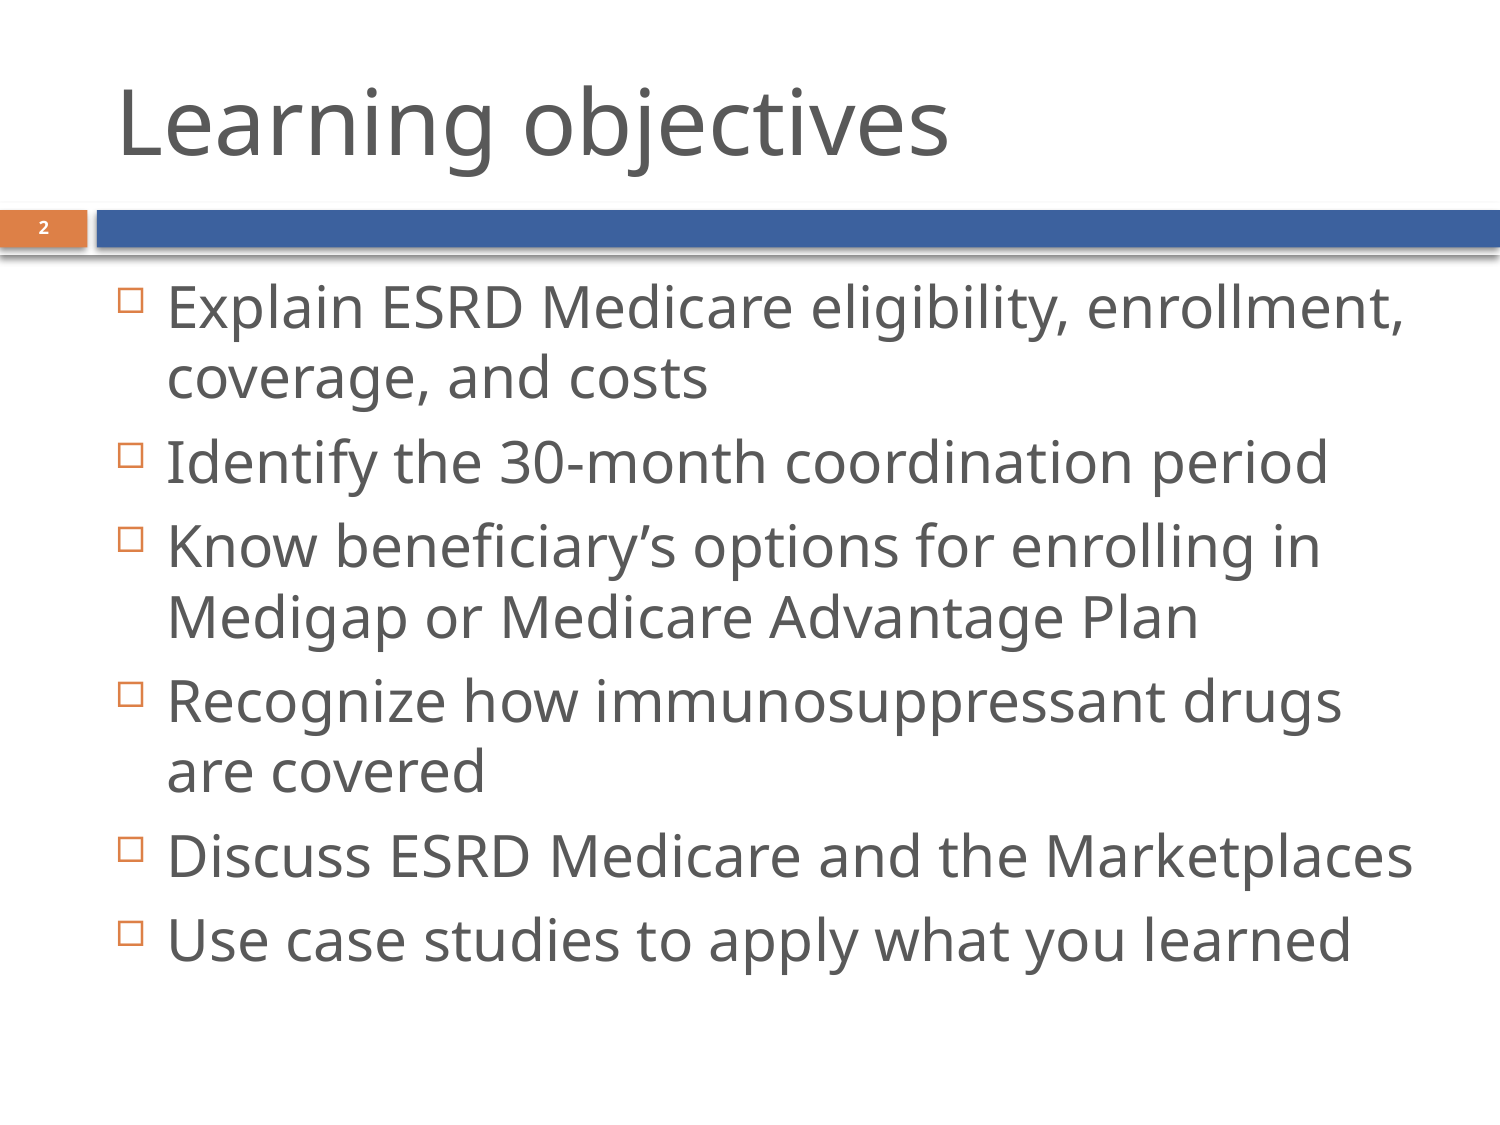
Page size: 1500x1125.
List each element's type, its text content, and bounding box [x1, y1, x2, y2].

slide_number 2 [0, 208, 88, 249]
title Learning objectives [100, 37, 1438, 200]
list Explain ESRD Medicare eligibility, enrollment, coverage, and costs Identify the 30-month coordination period Know beneficiary’s options for enrolling in Medigap or Medicare Advantage Plan Recognize how immunosuppressant drugs are covered Discuss ESRD Medicare and the Marketplaces Use case studies to apply what you learned [100, 262, 1438, 1000]
